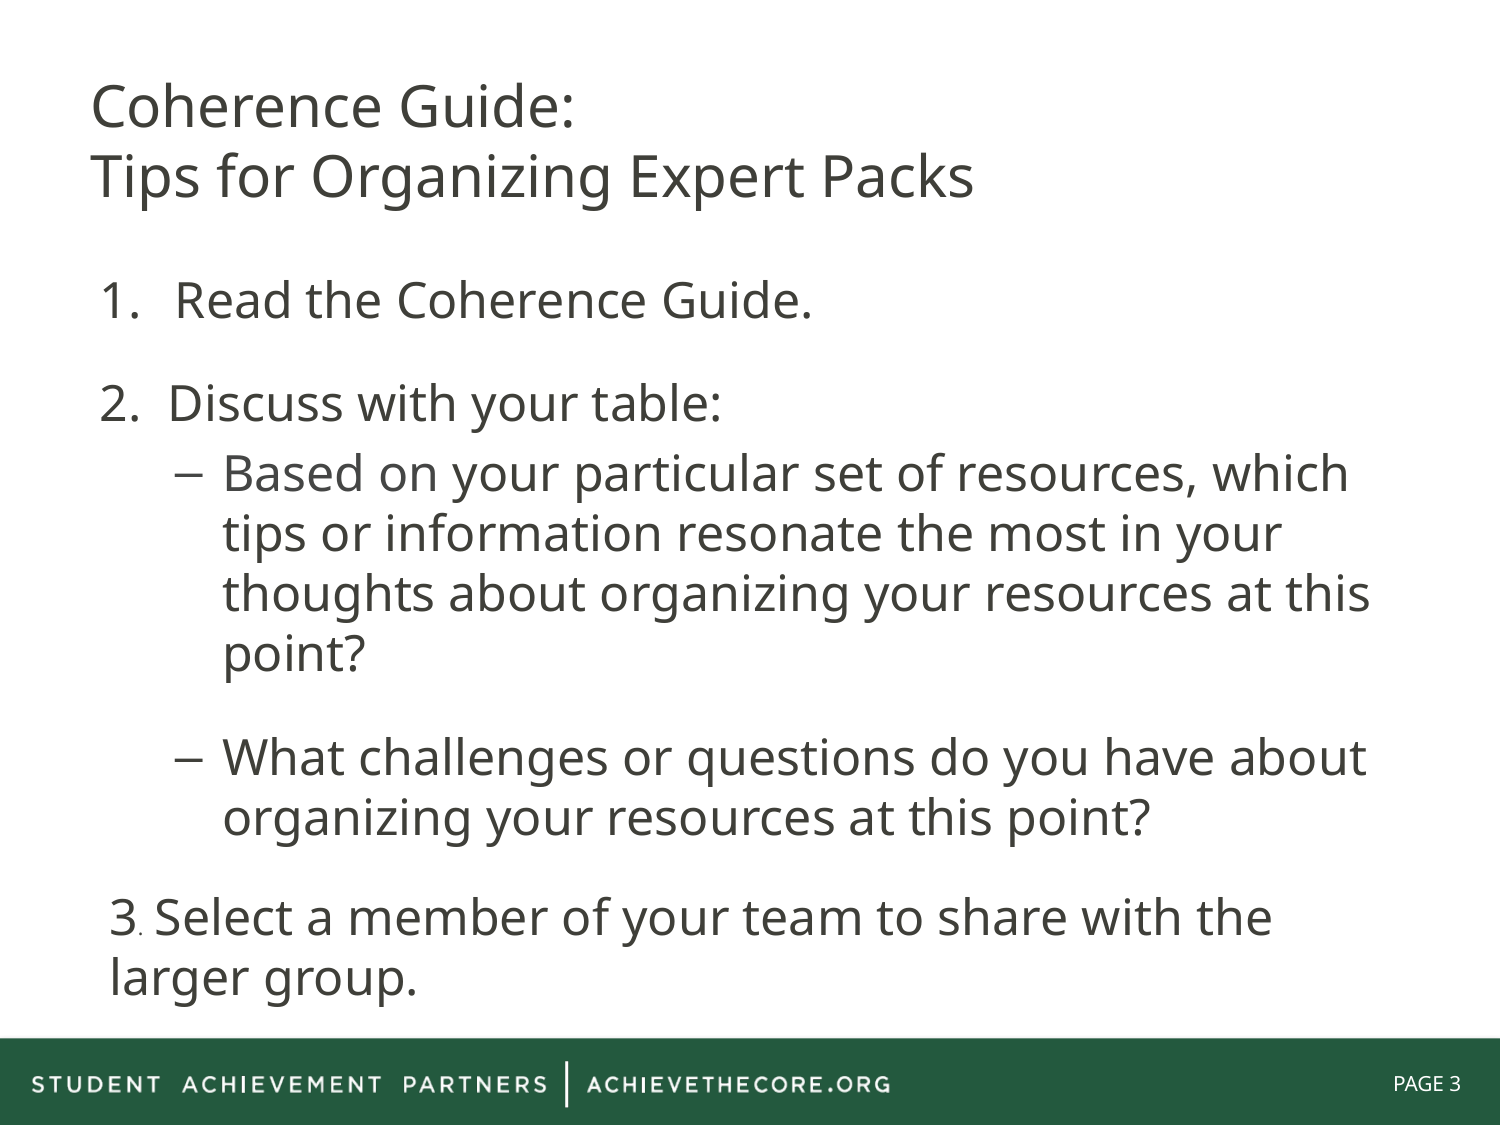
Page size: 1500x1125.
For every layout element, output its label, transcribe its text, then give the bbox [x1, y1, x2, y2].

title Coherence Guide: Tips for Organizing Expert Packs [75, 45, 1425, 233]
list Read the Coherence Guide. 2. Discuss with your table: Based on your particular set of resources, which tips or information resonate the most in your thoughts about organizing your resources at this point? What challenges or questions do you have about organizing your resources at this point? 3. Select a member of your team to share with the larger group. [85, 201, 1420, 1082]
